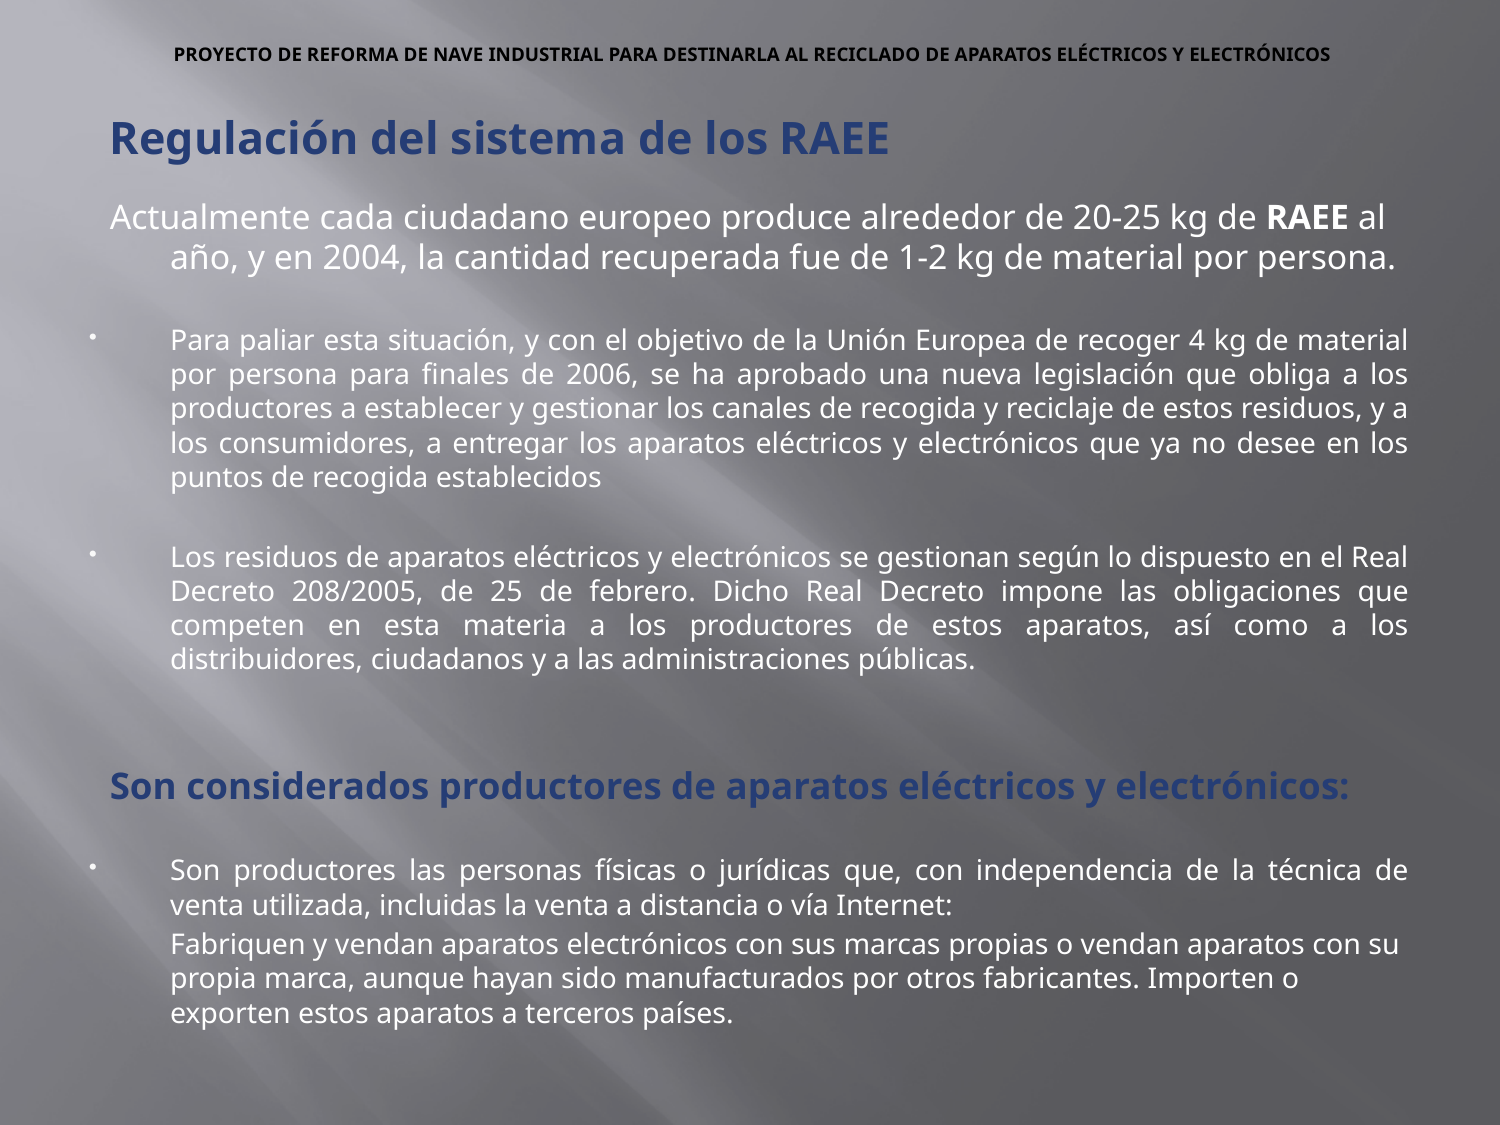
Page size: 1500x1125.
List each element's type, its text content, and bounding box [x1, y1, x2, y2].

list Regulación del sistema de los RAEE Actualmente cada ciudadano europeo produce alrededor de 20-25 kg de RAEE al año, y en 2004, la cantidad recuperada fue de 1-2 kg de material por persona. Para paliar esta situación, y con el objetivo de la Unión Europea de recoger 4 kg de material por persona para finales de 2006, se ha aprobado una nueva legislación que obliga a los productores a establecer y gestionar los canales de recogida y reciclaje de estos residuos, y a los consumidores, a entregar los aparatos eléctricos y electrónicos que ya no desee en los puntos de recogida establecidos Los residuos de aparatos eléctricos y electrónicos se gestionan según lo dispuesto en el Real Decreto 208/2005, de 25 de febrero. Dicho Real Decreto impone las obligaciones que competen en esta materia a los productores de estos aparatos, así como a los distribuidores, ciudadanos y a las administraciones públicas. Son considerados productores de aparatos eléctricos y electrónicos: Son productores las personas físicas o jurídicas que, con independencia de la técnica de venta utilizada, incluidas la venta a distancia o vía Internet: Fabriquen y vendan aparatos electrónicos con sus marcas propias o vendan aparatos con su propia marca, aunque hayan sido manufacturados por otros fabricantes. Importen o exporten estos aparatos a terceros países. [75, 101, 1425, 1059]
title PROYECTO DE REFORMA DE NAVE INDUSTRIAL PARA DESTINARLA AL RECICLADO DE APARATOS ELÉCTRICOS Y ELECTRÓNICOS [76, 30, 1427, 76]
